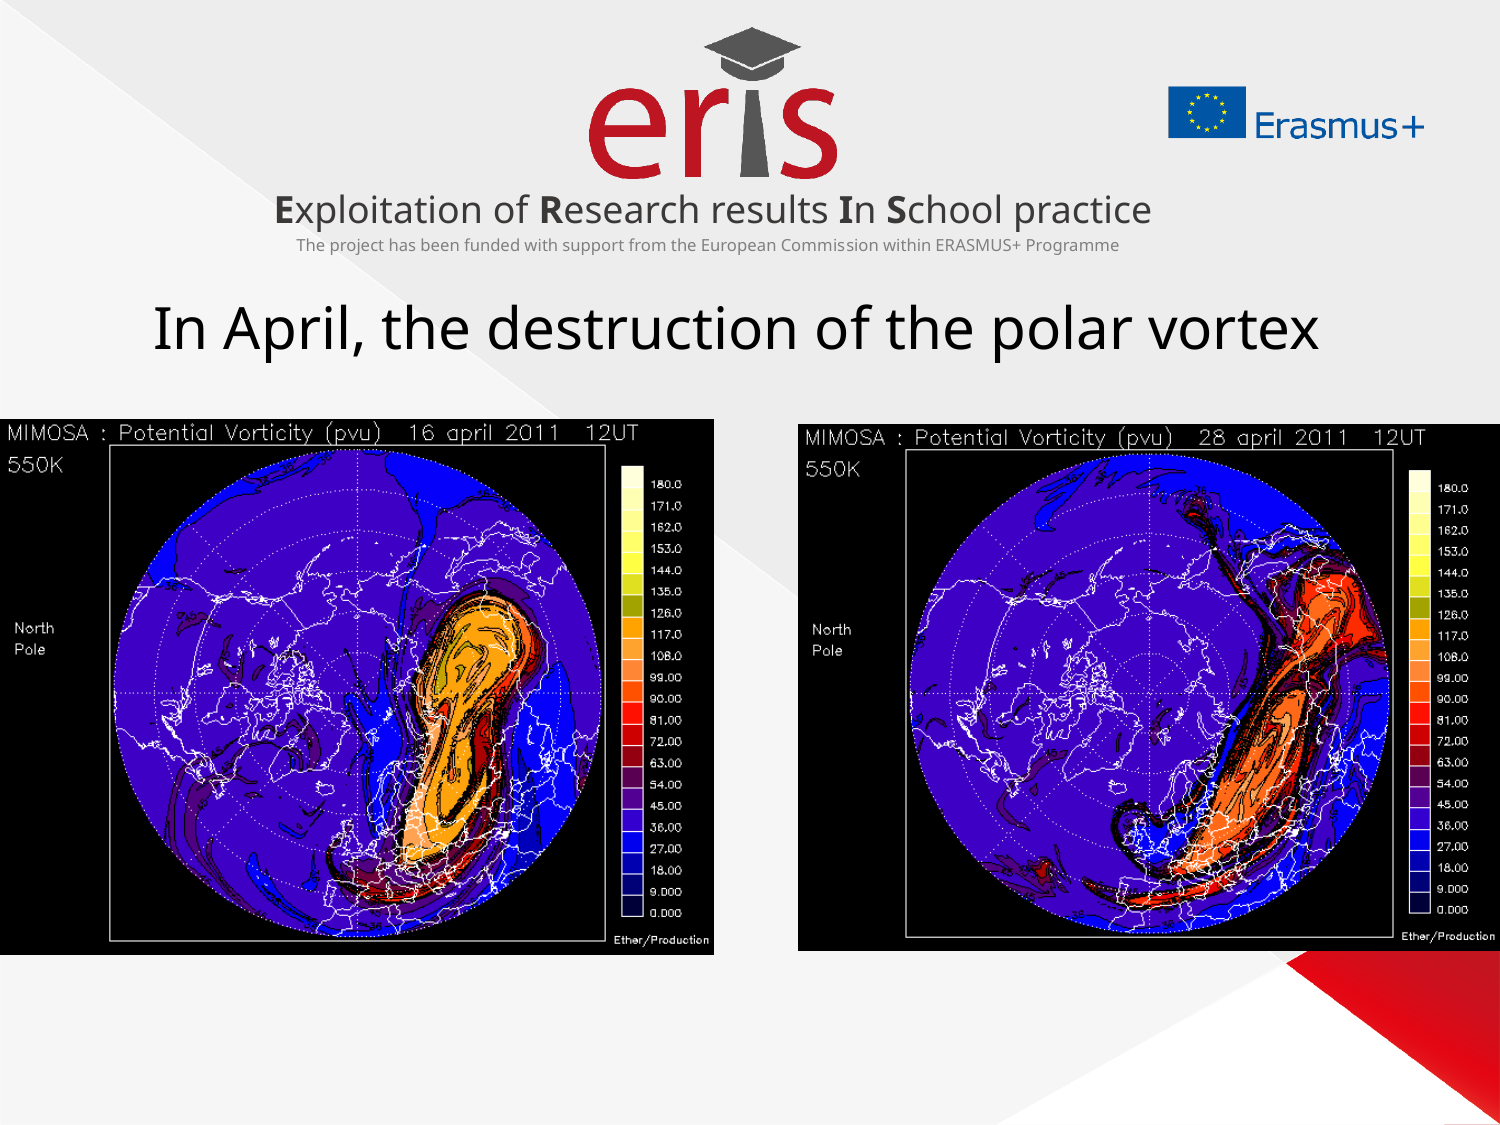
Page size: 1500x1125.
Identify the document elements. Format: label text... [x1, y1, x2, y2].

title In April, the destruction of the polar vortex [0, 288, 1474, 370]
picture [0, 0, 1500, 1125]
